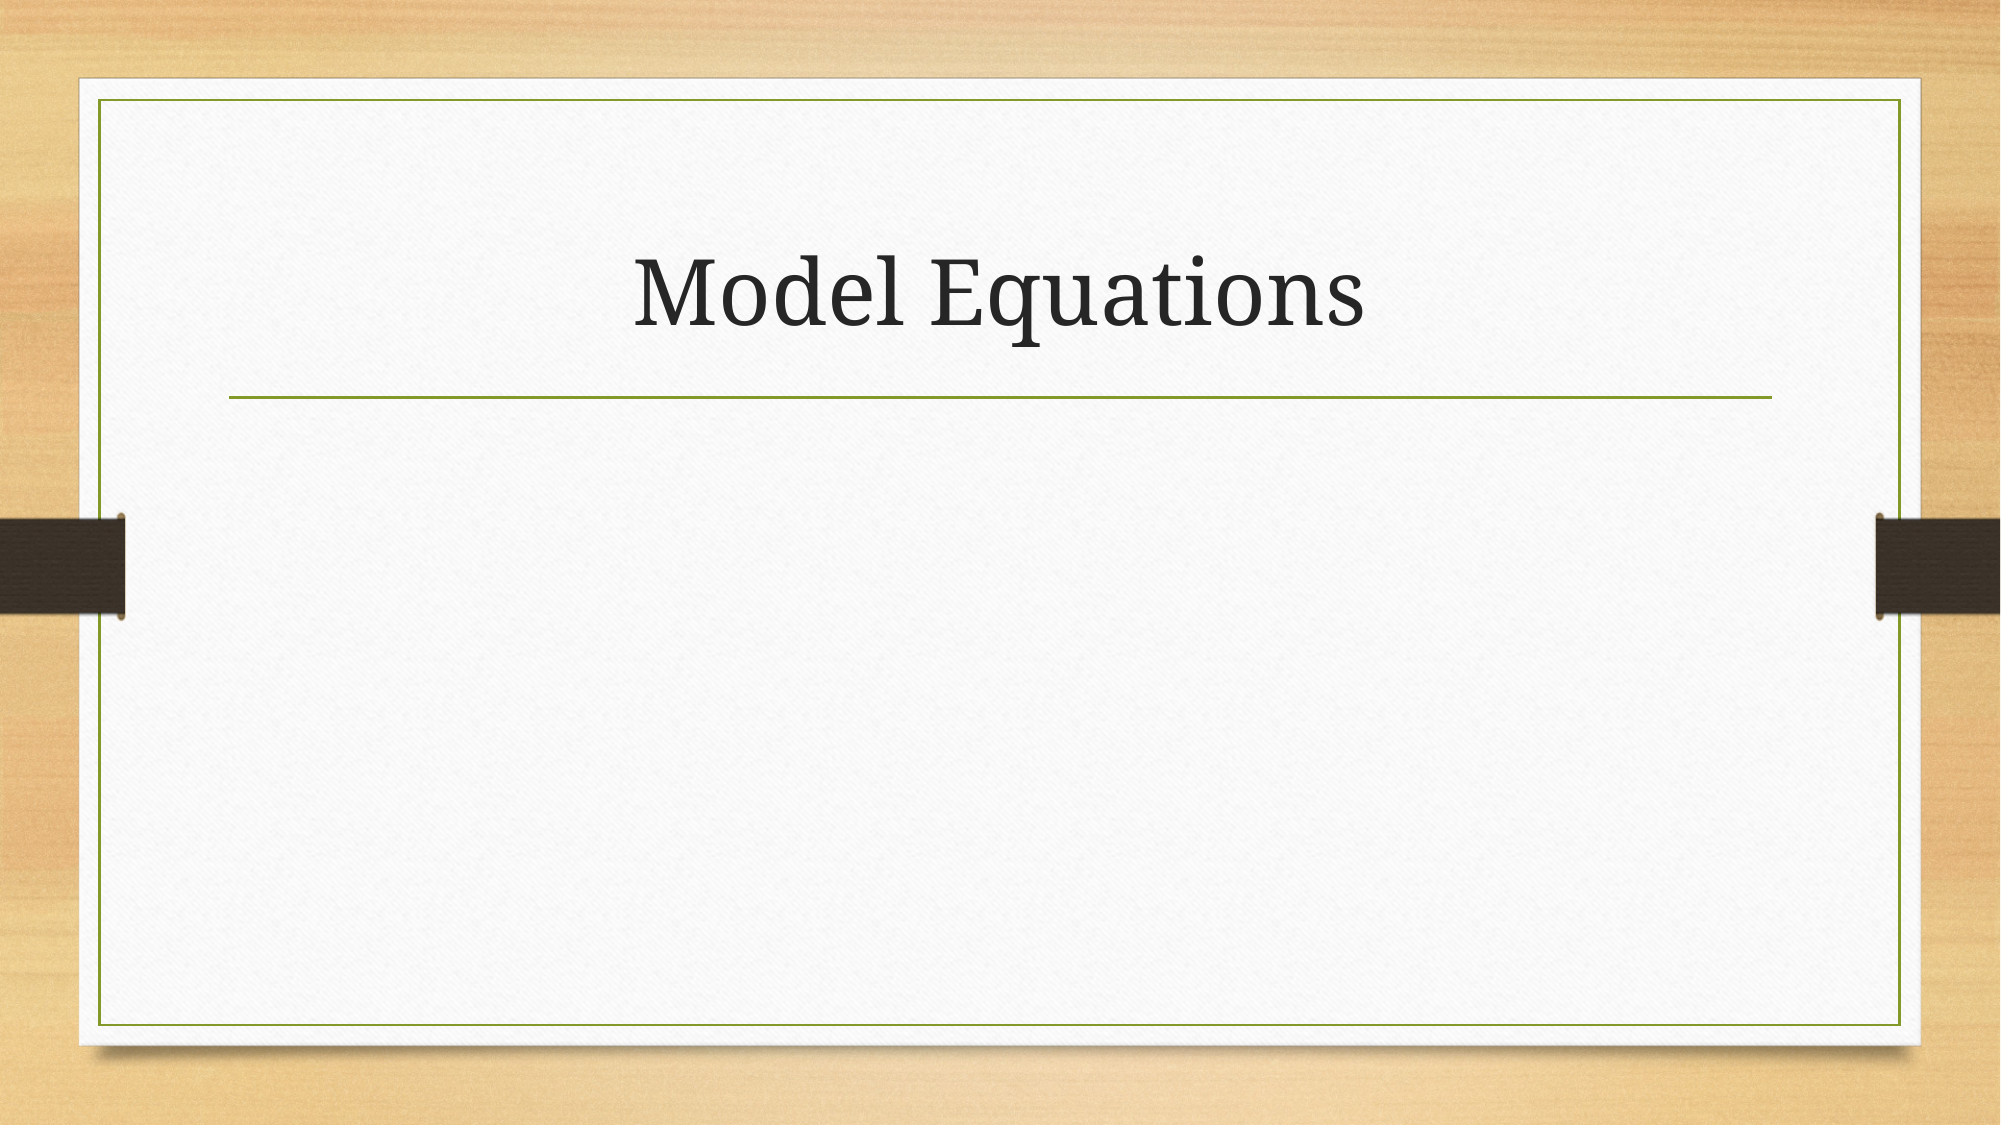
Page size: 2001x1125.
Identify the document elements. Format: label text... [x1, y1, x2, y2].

title Model Equations [212, 222, 1788, 356]
picture [0, 0, 2001, 1125]
